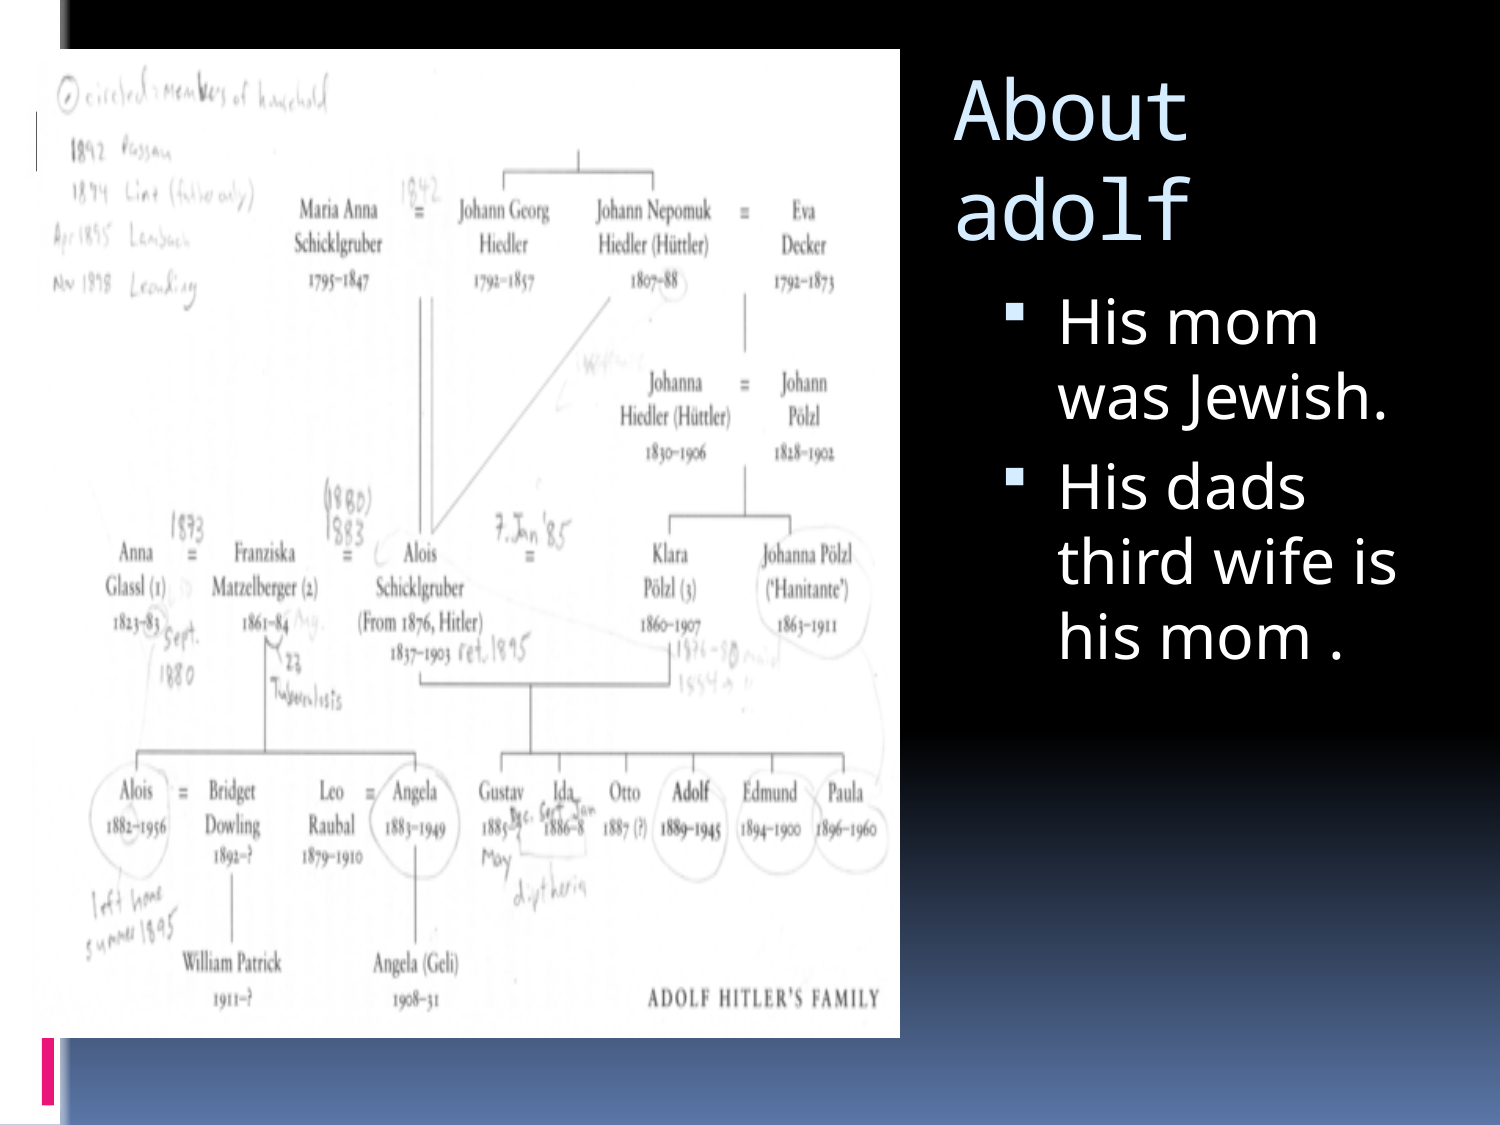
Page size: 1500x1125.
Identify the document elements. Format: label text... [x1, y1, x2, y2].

list His mom was Jewish. His dads third wife is his mom . [975, 275, 1463, 1063]
picture [37, 49, 901, 1038]
title About adolf [937, 50, 1463, 250]
